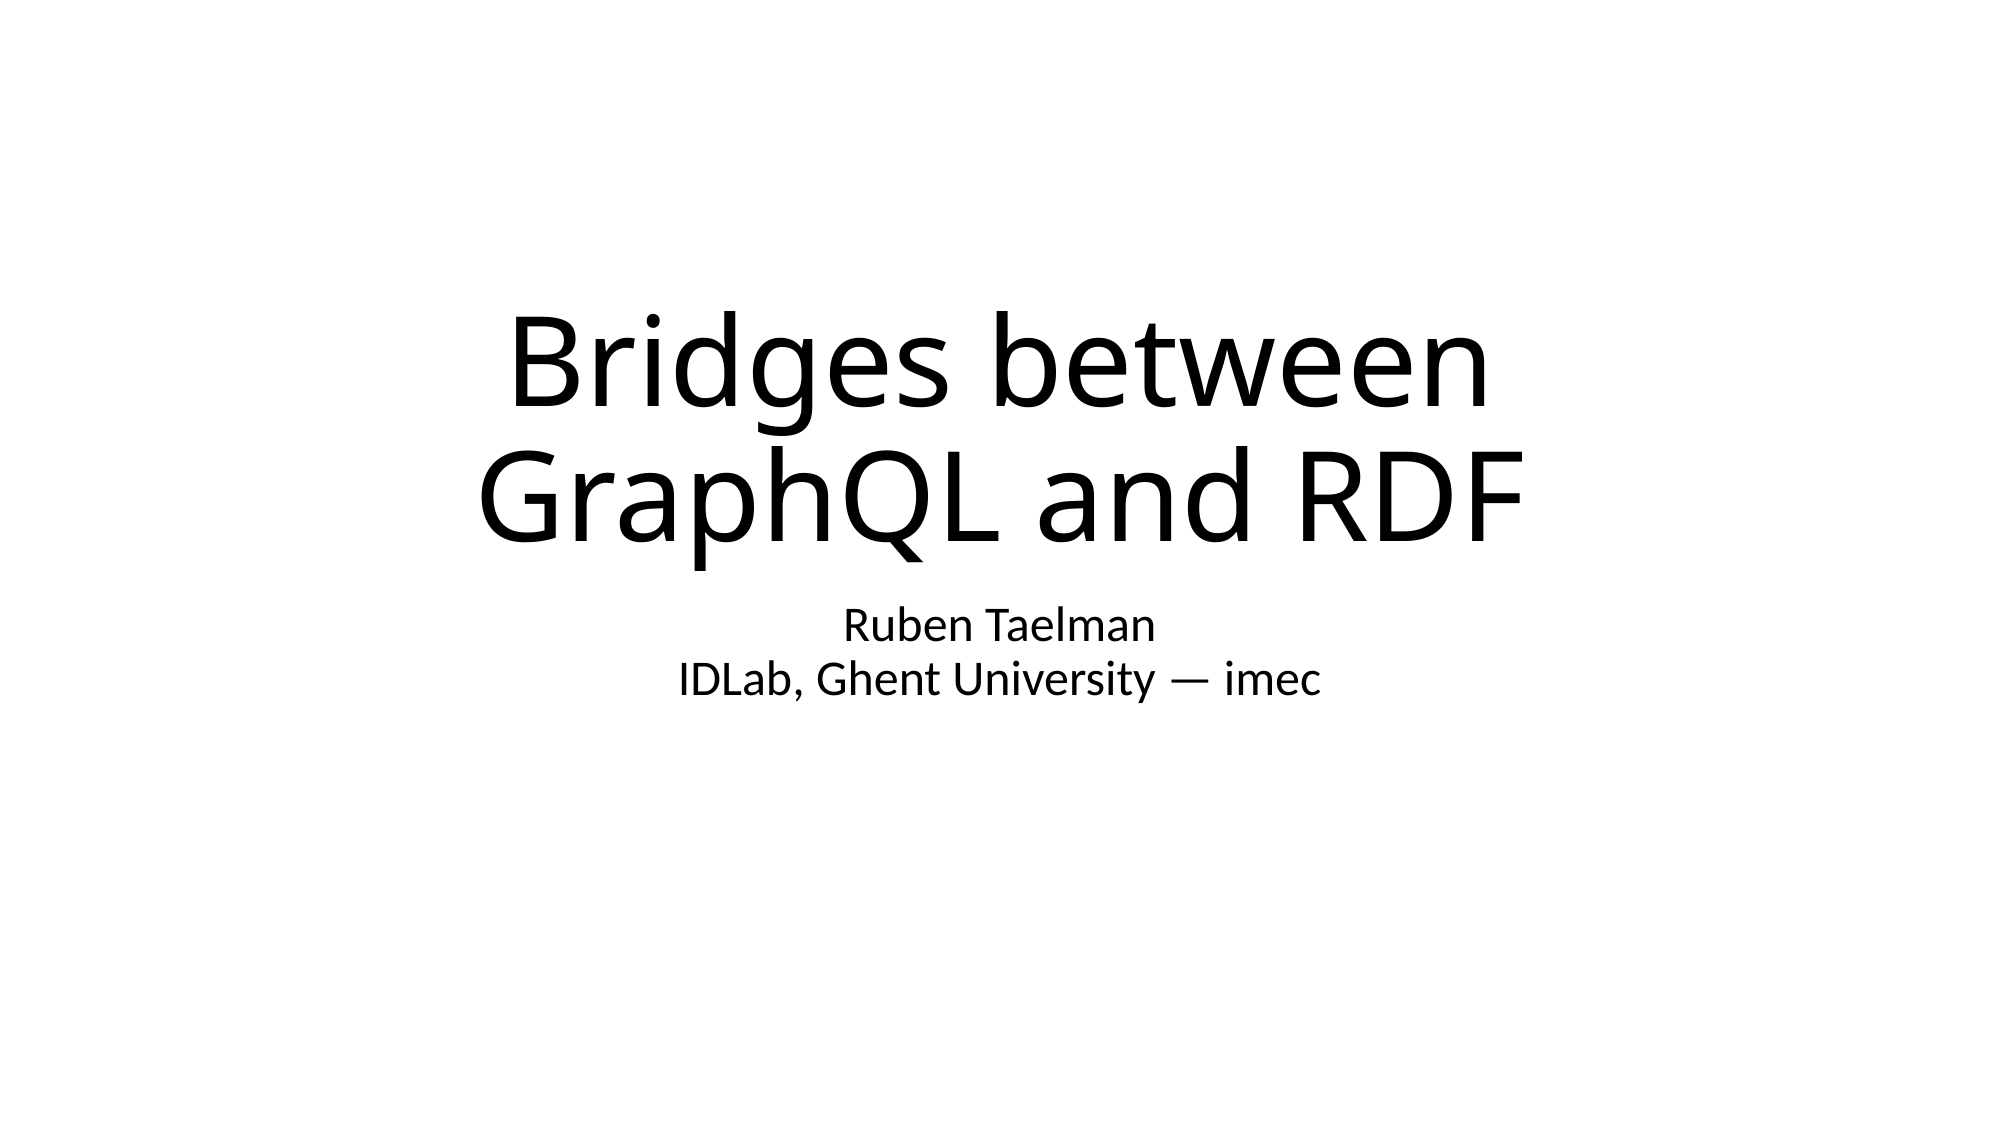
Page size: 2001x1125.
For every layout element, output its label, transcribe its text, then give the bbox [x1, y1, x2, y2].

subtitle Ruben Taelman IDLab, Ghent University — imec [249, 590, 1751, 863]
title Bridges between GraphQL and RDF [249, 183, 1751, 577]
